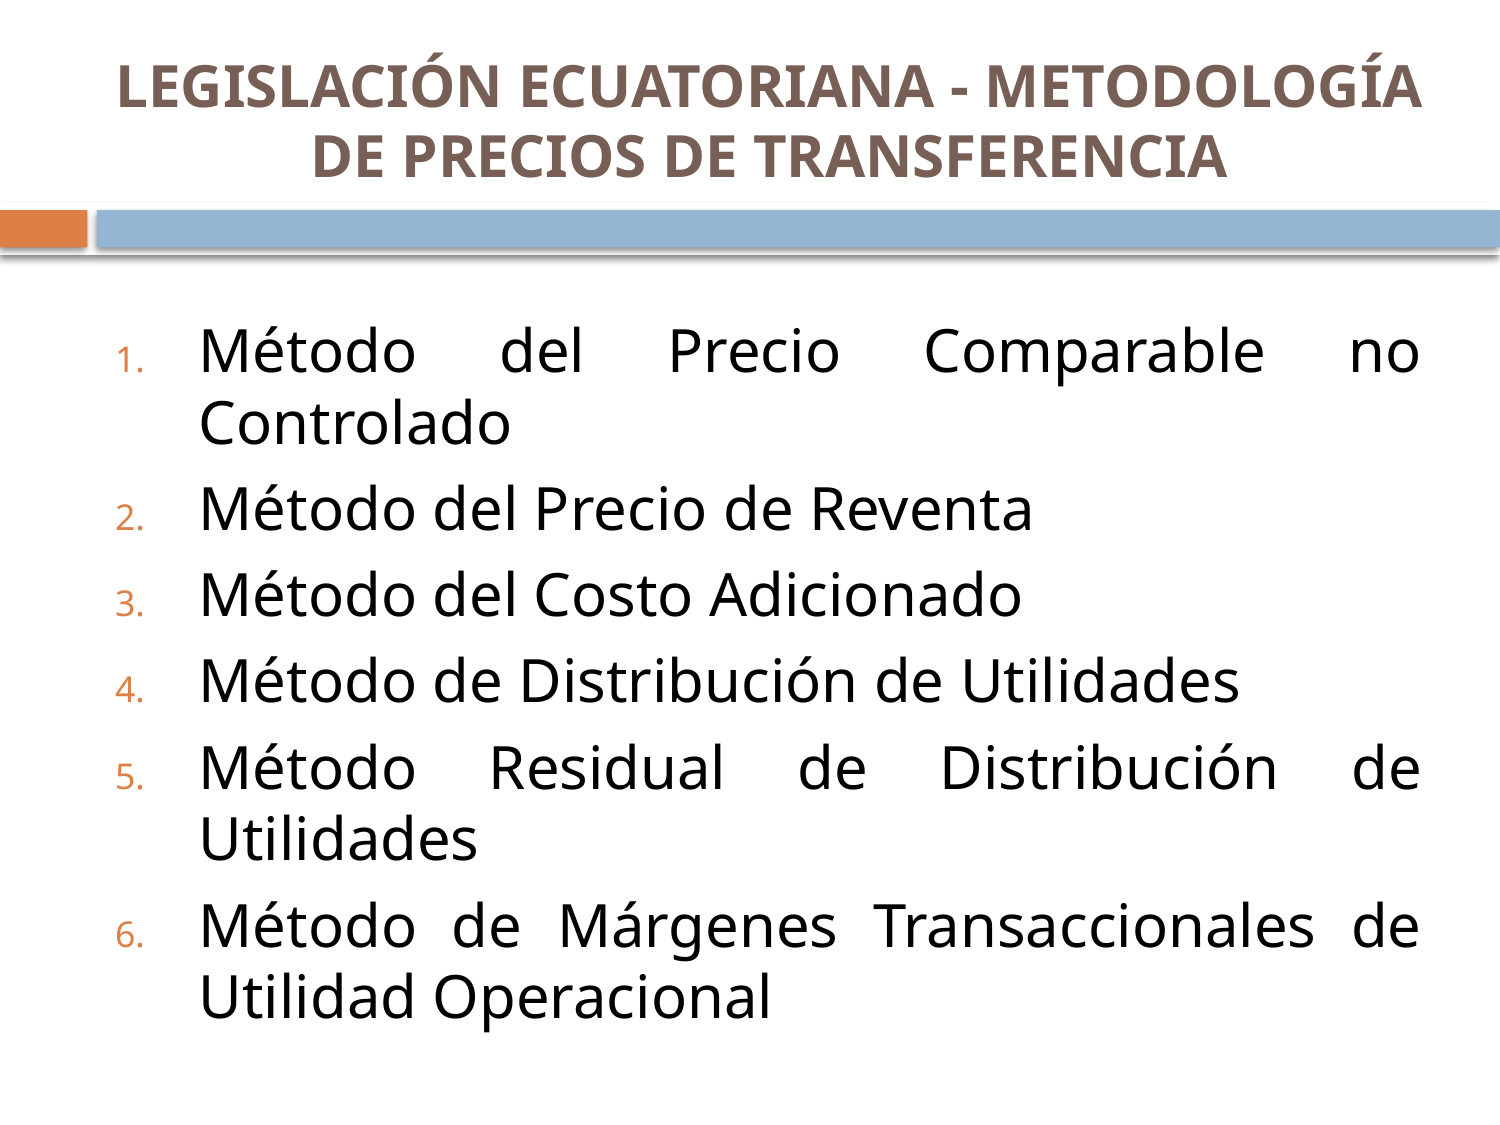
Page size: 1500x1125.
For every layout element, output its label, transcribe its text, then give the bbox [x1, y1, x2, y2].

list Método del Precio Comparable no Controlado Método del Precio de Reventa Método del Costo Adicionado Método de Distribución de Utilidades Método Residual de Distribución de Utilidades Método de Márgenes Transaccionales de Utilidad Operacional [100, 305, 1438, 1043]
title LEGISLACIÓN ECUATORIANA - METODOLOGÍA DE PRECIOS DE TRANSFERENCIA [100, 37, 1438, 200]
